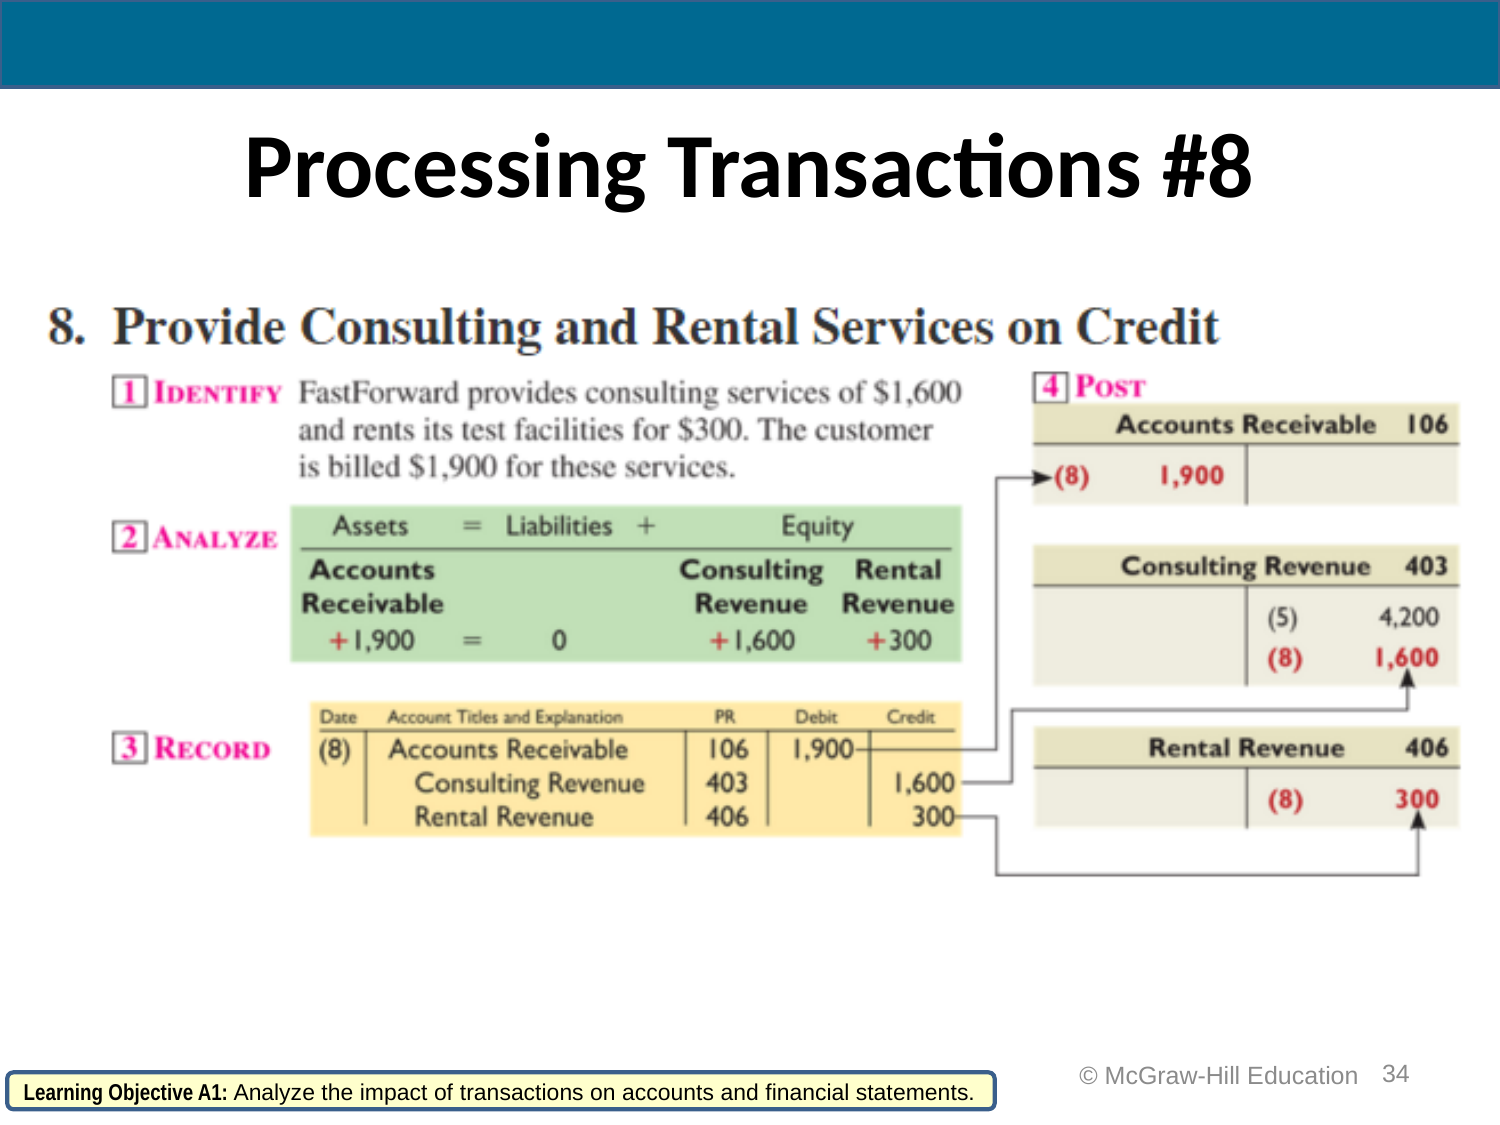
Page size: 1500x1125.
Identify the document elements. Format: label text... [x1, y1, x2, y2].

picture [3, 274, 1500, 901]
text_box © McGraw-Hill Education [1057, 1052, 1413, 1090]
text_box Learning Objective A1: Analyze the impact of transactions on accounts and financial statements. [7, 1072, 995, 1110]
text_box [0, 0, 1500, 89]
slide_number 34 [1074, 1042, 1425, 1103]
title Processing Transactions #8 [75, 89, 1425, 255]
